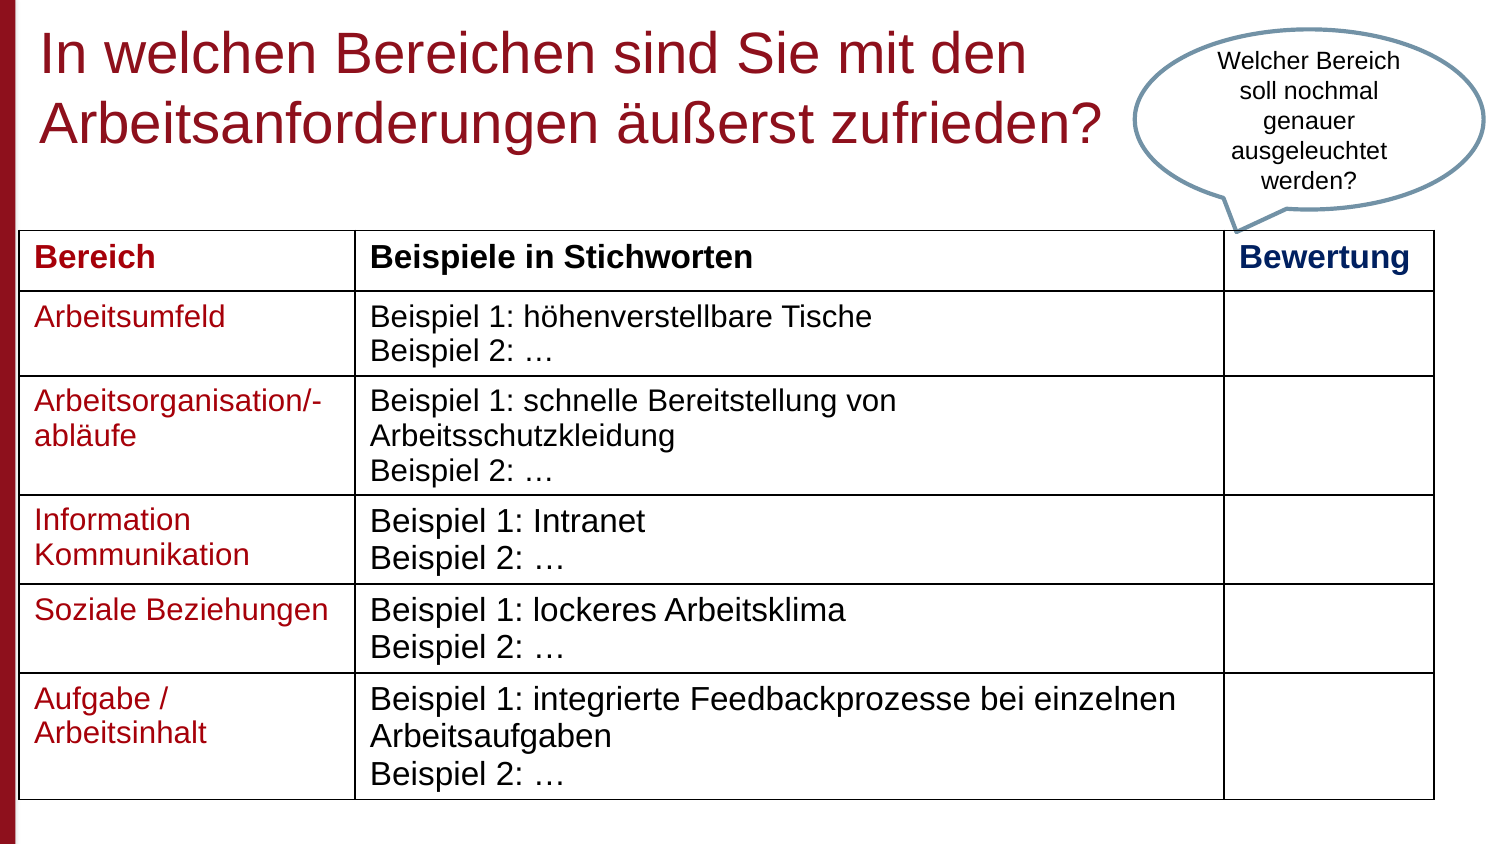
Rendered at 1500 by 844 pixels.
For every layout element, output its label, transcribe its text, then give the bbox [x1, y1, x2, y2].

table_cell Arbeitsumfeld [20, 292, 354, 375]
table_cell [1225, 674, 1433, 799]
table_header Beispiele in Stichworten [356, 231, 1223, 290]
table_cell [1225, 585, 1433, 672]
table_cell Soziale Beziehungen [20, 585, 354, 672]
table_cell Beispiel 1: integrierte Feedbackprozesse bei einzelnen Arbeitsaufgaben Beispiel 2: … [356, 674, 1223, 799]
table_cell Beispiel 1: schnelle Bereitstellung von Arbeitsschutzkleidung Beispiel 2: … [356, 377, 1223, 494]
table_header Bereich [20, 231, 354, 290]
table_cell Beispiel 1: Intranet Beispiel 2: … [356, 496, 1223, 583]
table_cell Beispiel 1: lockeres Arbeitsklima Beispiel 2: … [356, 585, 1223, 672]
title In welchen Bereichen sind Sie mit den Arbeitsanforderungen äußerst zufrieden? [24, 0, 1500, 172]
table_cell Beispiel 1: höhenverstellbare Tische Beispiel 2: … [356, 292, 1223, 375]
table_cell Arbeitsorganisation/-abläufe [20, 377, 354, 494]
table_cell [1225, 292, 1433, 375]
table_cell [1225, 496, 1433, 583]
table_cell Aufgabe / Arbeitsinhalt [20, 674, 354, 799]
text_box Welcher Bereich soll nochmal genauer ausgeleuchtet werden? [1132, 27, 1486, 230]
table_cell [1225, 377, 1433, 494]
table_cell Information Kommunikation [20, 496, 354, 583]
table_header Bewertung [1225, 231, 1433, 290]
